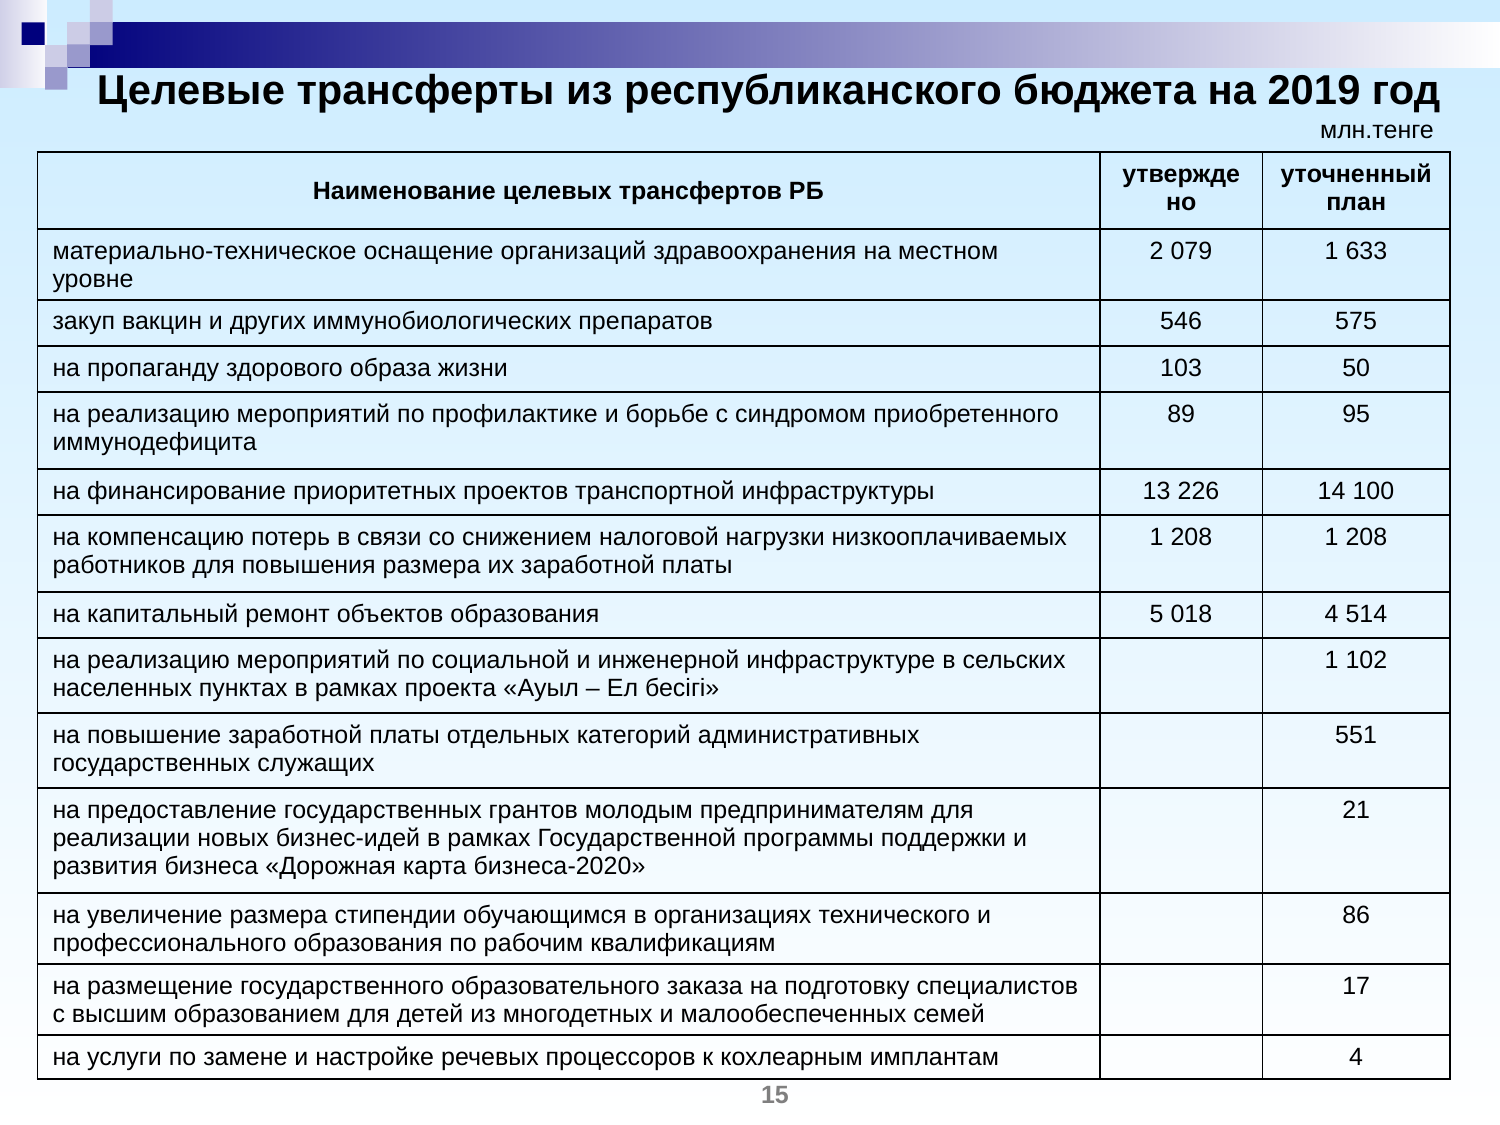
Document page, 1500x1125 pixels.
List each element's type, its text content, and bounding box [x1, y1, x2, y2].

table_cell на предоставление государственных грантов молодым предпринимателям для реализации новых бизнес-идей в рамках Государственной программы поддержки и развития бизнеса «Дорожная карта бизнеса-2020» [38, 789, 1099, 892]
table_cell на реализацию мероприятий по социальной и инженерной инфраструктуре в сельских населенных пунктах в рамках проекта «Ауыл – Ел бесігі» [38, 639, 1099, 712]
table_cell [1101, 894, 1262, 963]
table_header утверждено [1101, 153, 1262, 228]
table_cell 4 514 [1263, 593, 1449, 637]
table_cell [1101, 789, 1262, 892]
table_cell 546 [1101, 301, 1262, 345]
table_cell 17 [1263, 965, 1449, 1034]
text_box млн.тенге [1273, 112, 1481, 145]
table_cell 14 100 [1263, 470, 1449, 514]
table_cell [1101, 714, 1262, 787]
table_cell 89 [1101, 393, 1262, 468]
table_cell 575 [1263, 301, 1449, 345]
table_cell на размещение государственного образовательного заказа на подготовку специалистов с высшим образованием для детей из многодетных и малообеспеченных семей [38, 965, 1099, 1034]
table_cell на пропаганду здорового образа жизни [38, 347, 1099, 391]
table_cell 21 [1263, 789, 1449, 892]
table_cell 4 [1263, 1036, 1449, 1078]
table_cell закуп вакцин и других иммунобиологических препаратов [38, 301, 1099, 345]
table_cell [1101, 639, 1262, 712]
table_header уточненный план [1263, 153, 1449, 228]
table_cell 95 [1263, 393, 1449, 468]
table_cell 13 226 [1101, 470, 1262, 514]
title Целевые трансферты из республиканского бюджета на 2019 год [53, 62, 1485, 113]
table_cell 551 [1263, 714, 1449, 787]
table_cell на увеличение размера стипендии обучающимся в организациях технического и профессионального образования по рабочим квалификациям [38, 894, 1099, 963]
table_cell 50 [1263, 347, 1449, 391]
table_cell 1 208 [1101, 516, 1262, 591]
table_cell [1101, 1036, 1262, 1078]
table_cell на реализацию мероприятий по профилактике и борьбе с синдромом приобретенного иммунодефицита [38, 393, 1099, 468]
table_cell 86 [1263, 894, 1449, 963]
table_cell на повышение заработной платы отдельных категорий административных государственных служащих [38, 714, 1099, 787]
table_cell на услуги по замене и настройке речевых процессоров к кохлеарным имплантам [38, 1036, 1099, 1078]
text_box 15 [625, 1062, 925, 1125]
table_cell 1 102 [1263, 639, 1449, 712]
table_cell материально-техническое оснащение организаций здравоохранения на местном уровне [38, 230, 1099, 299]
table_cell на финансирование приоритетных проектов транспортной инфраструктуры [38, 470, 1099, 514]
table_header Наименование целевых трансфертов РБ [38, 153, 1099, 228]
table_cell 1 633 [1263, 230, 1449, 299]
table_cell [1101, 965, 1262, 1034]
table_cell на капитальный ремонт объектов образования [38, 593, 1099, 637]
table_cell 2 079 [1101, 230, 1262, 299]
table_cell 5 018 [1101, 593, 1262, 637]
table_cell на компенсацию потерь в связи со снижением налоговой нагрузки низкооплачиваемых работников для повышения размера их заработной платы [38, 516, 1099, 591]
table_cell 103 [1101, 347, 1262, 391]
table_cell 1 208 [1263, 516, 1449, 591]
